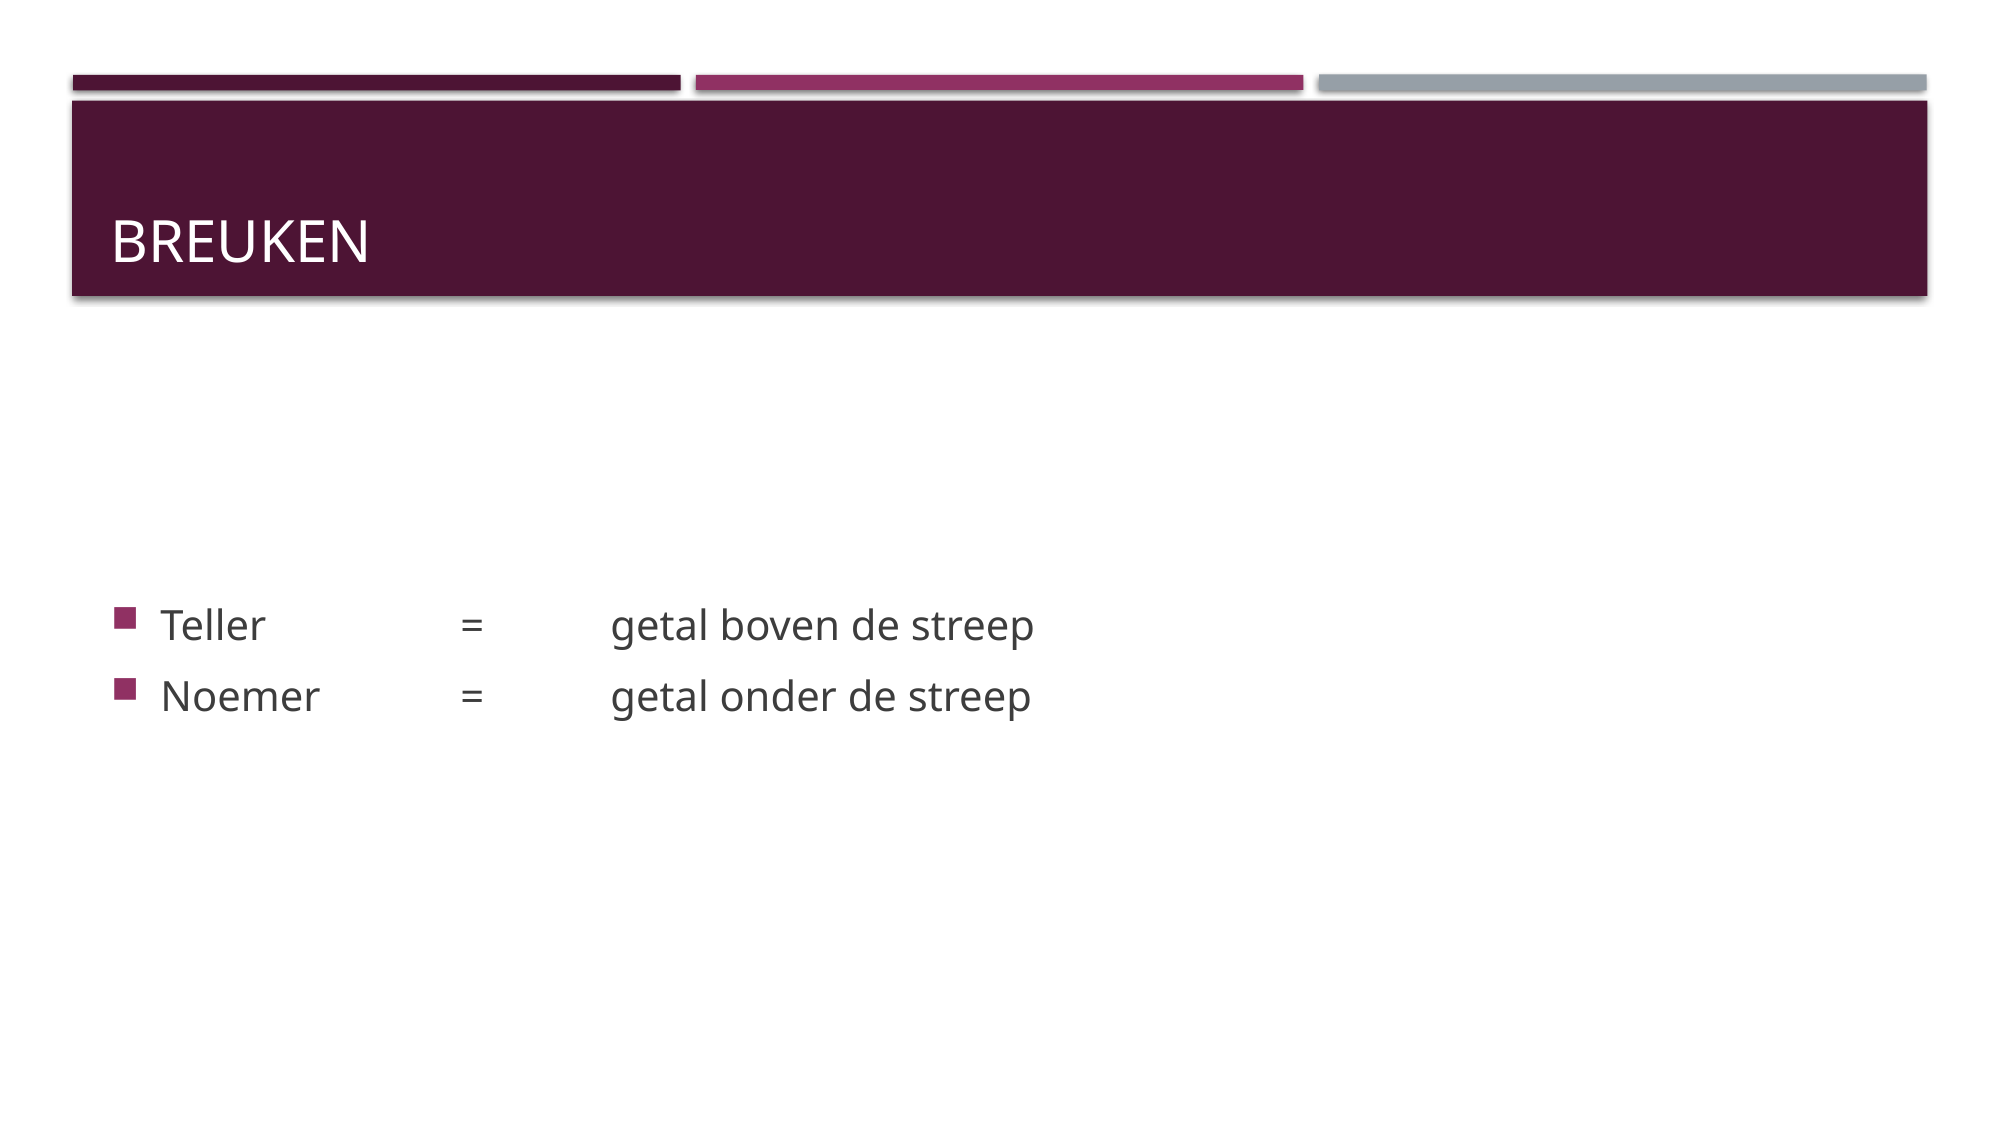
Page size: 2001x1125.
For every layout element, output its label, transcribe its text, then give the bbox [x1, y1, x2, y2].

title Breuken [95, 115, 1905, 282]
list Teller = getal boven de streep Noemer = getal onder de streep [95, 357, 1905, 962]
